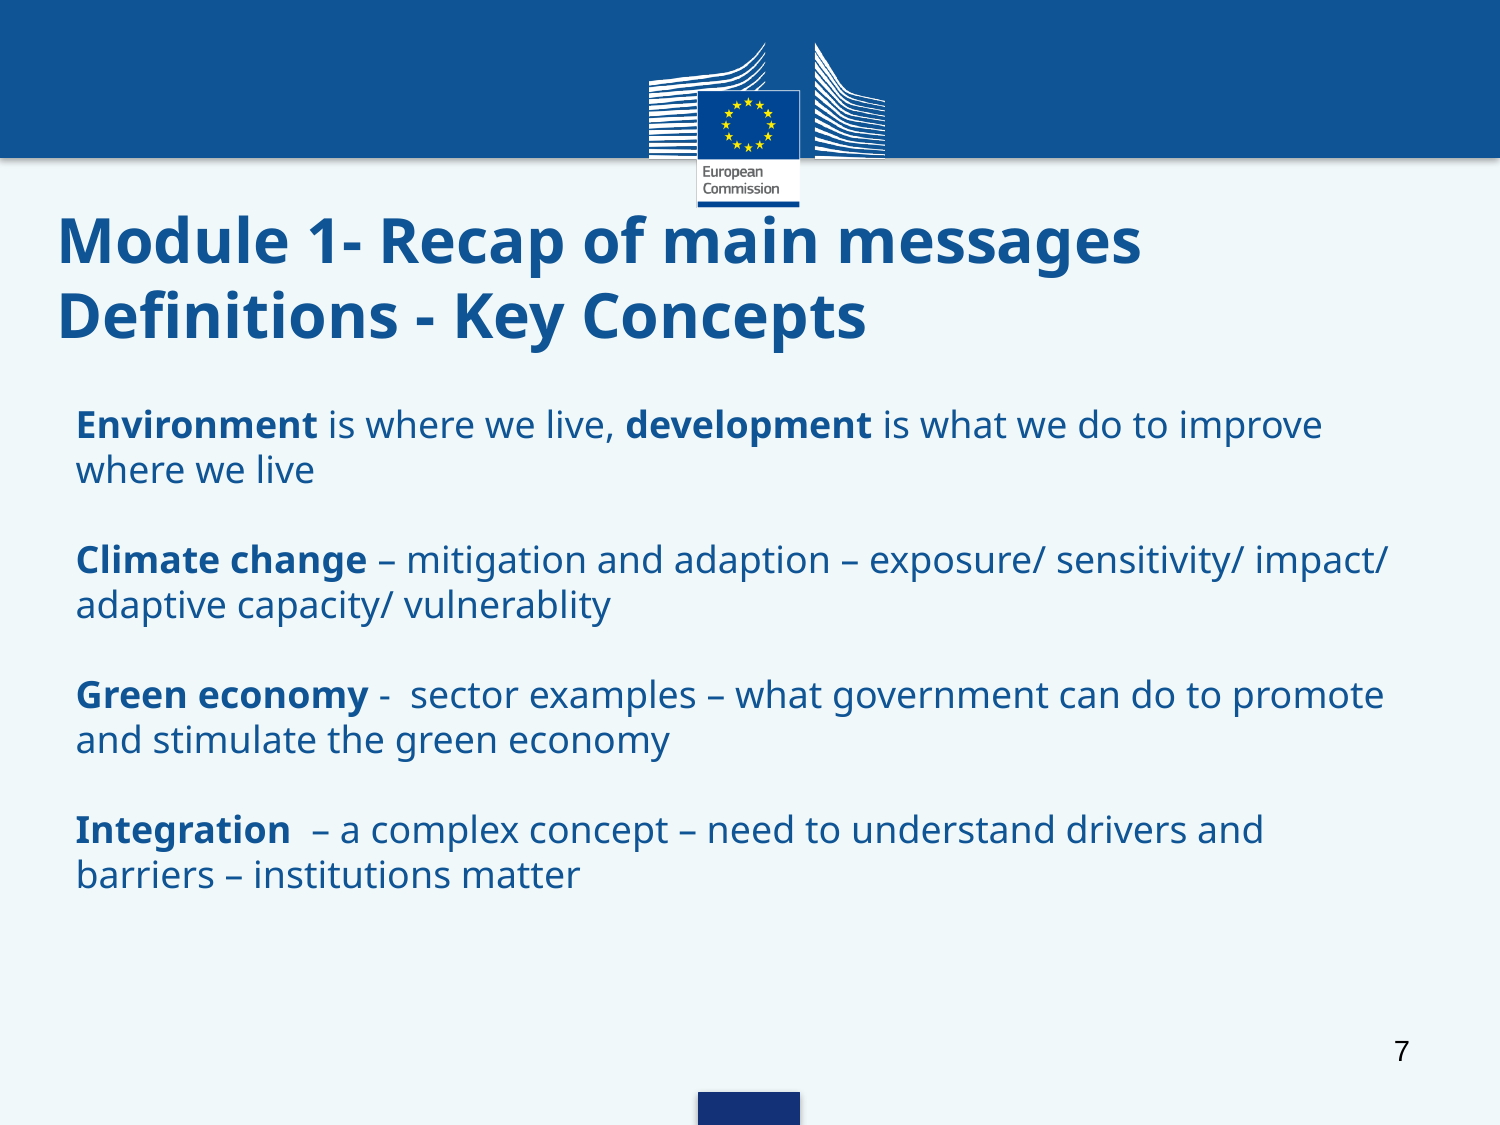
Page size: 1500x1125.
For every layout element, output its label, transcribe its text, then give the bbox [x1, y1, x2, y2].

slide_number 7 [1074, 1024, 1426, 1103]
title Module 1- Recap of main messages Definitions - Key Concepts [41, 174, 1500, 378]
text_box Environment is where we live, development is what we do to improve where we live Climate change – mitigation and adaption – exposure/ sensitivity/ impact/ adaptive capacity/ vulnerablity Green economy - sector examples – what government can do to promote and stimulate the green economy Integration – a complex concept – need to understand drivers and barriers – institutions matter [60, 393, 1419, 949]
picture [649, 42, 885, 174]
